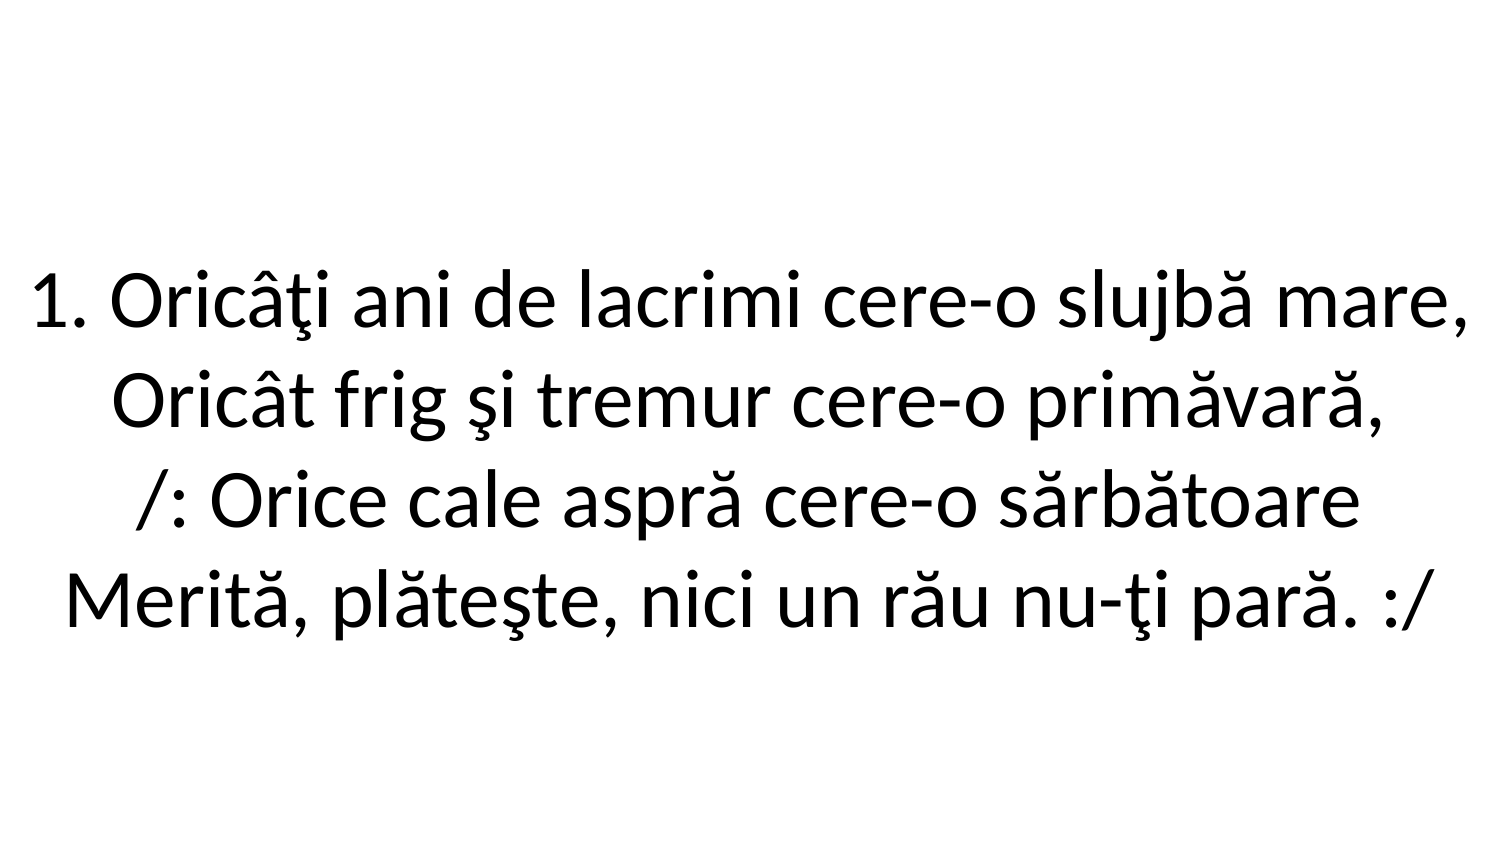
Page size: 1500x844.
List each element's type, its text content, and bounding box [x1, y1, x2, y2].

text_box 1. Oricâţi ani de lacrimi cere-o slujbă mare, Oricât frig şi tremur cere-o primăvară, /: Orice cale aspră cere-o sărbătoare Merită, plăteşte, nici un rău nu-ţi pară. :/ [12, 192, 1488, 652]
